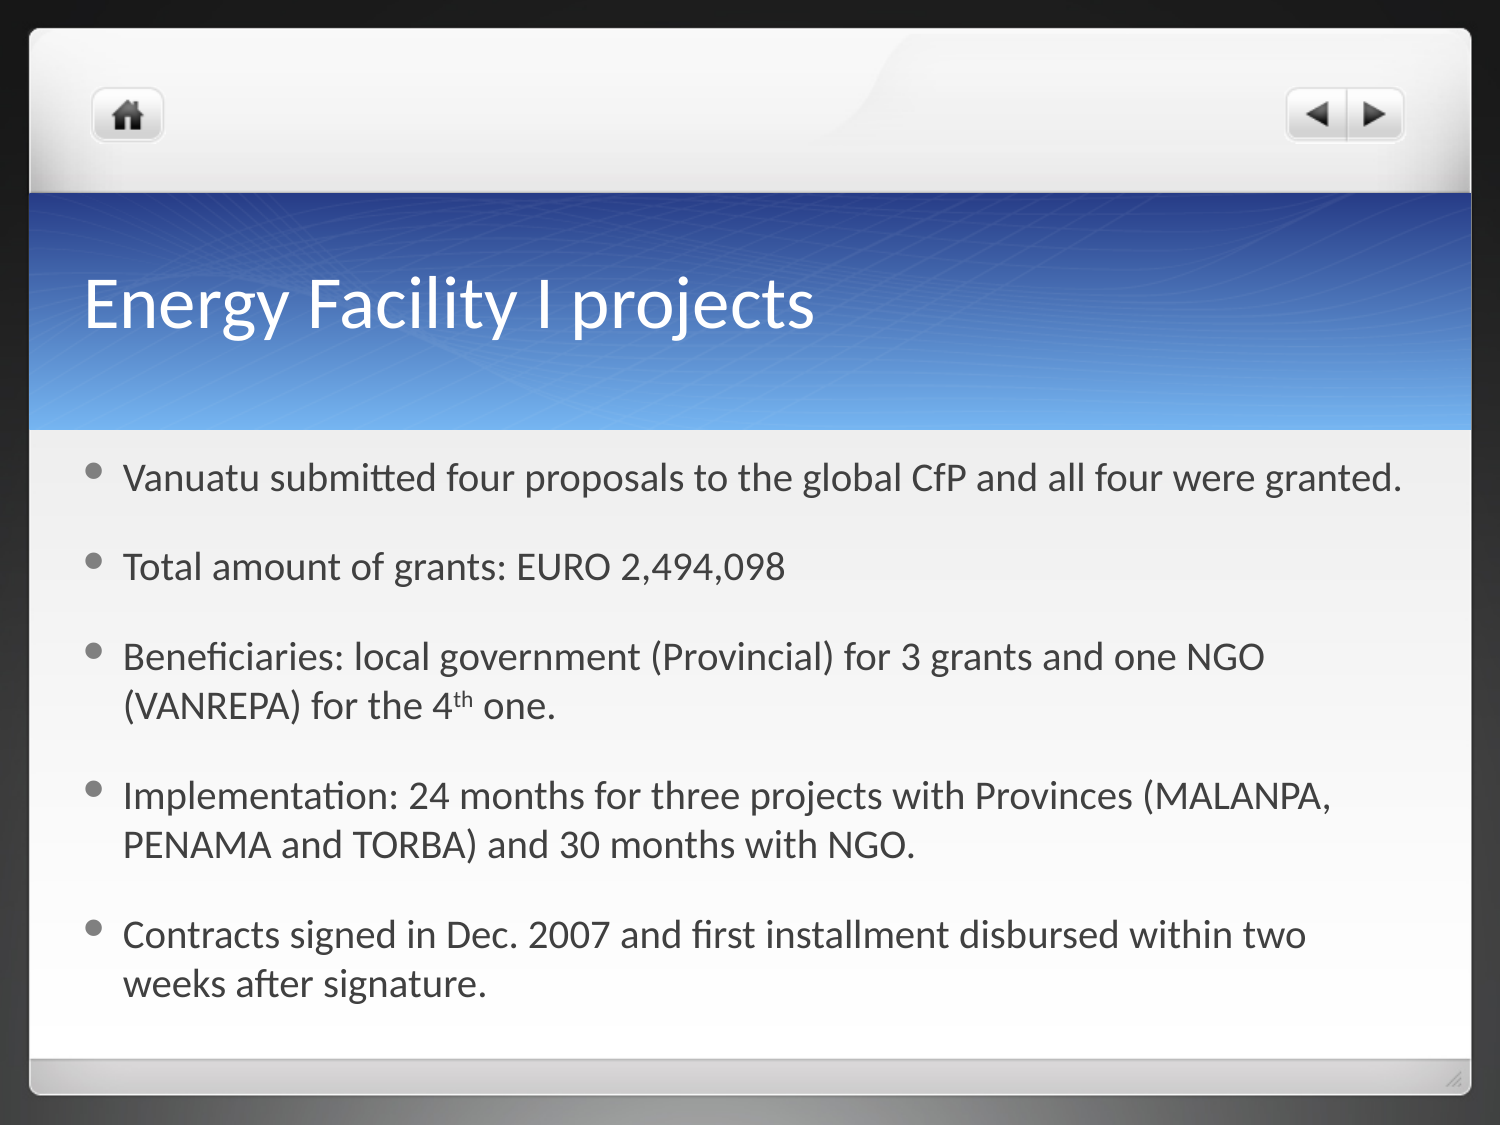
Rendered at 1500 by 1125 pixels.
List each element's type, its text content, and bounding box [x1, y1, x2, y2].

list Vanuatu submitted four proposals to the global CfP and all four were granted. Total amount of grants: EURO 2,494,098 Beneficiaries: local government (Provincial) for 3 grants and one NGO (VANREPA) for the 4th one. Implementation: 24 months for three projects with Provinces (MALANPA, PENAMA and TORBA) and 30 months with NGO. Contracts signed in Dec. 2007 and first installment disbursed within two weeks after signature. [68, 442, 1432, 1025]
title Energy Facility I projects [68, 238, 1432, 352]
picture [0, 0, 1500, 1125]
